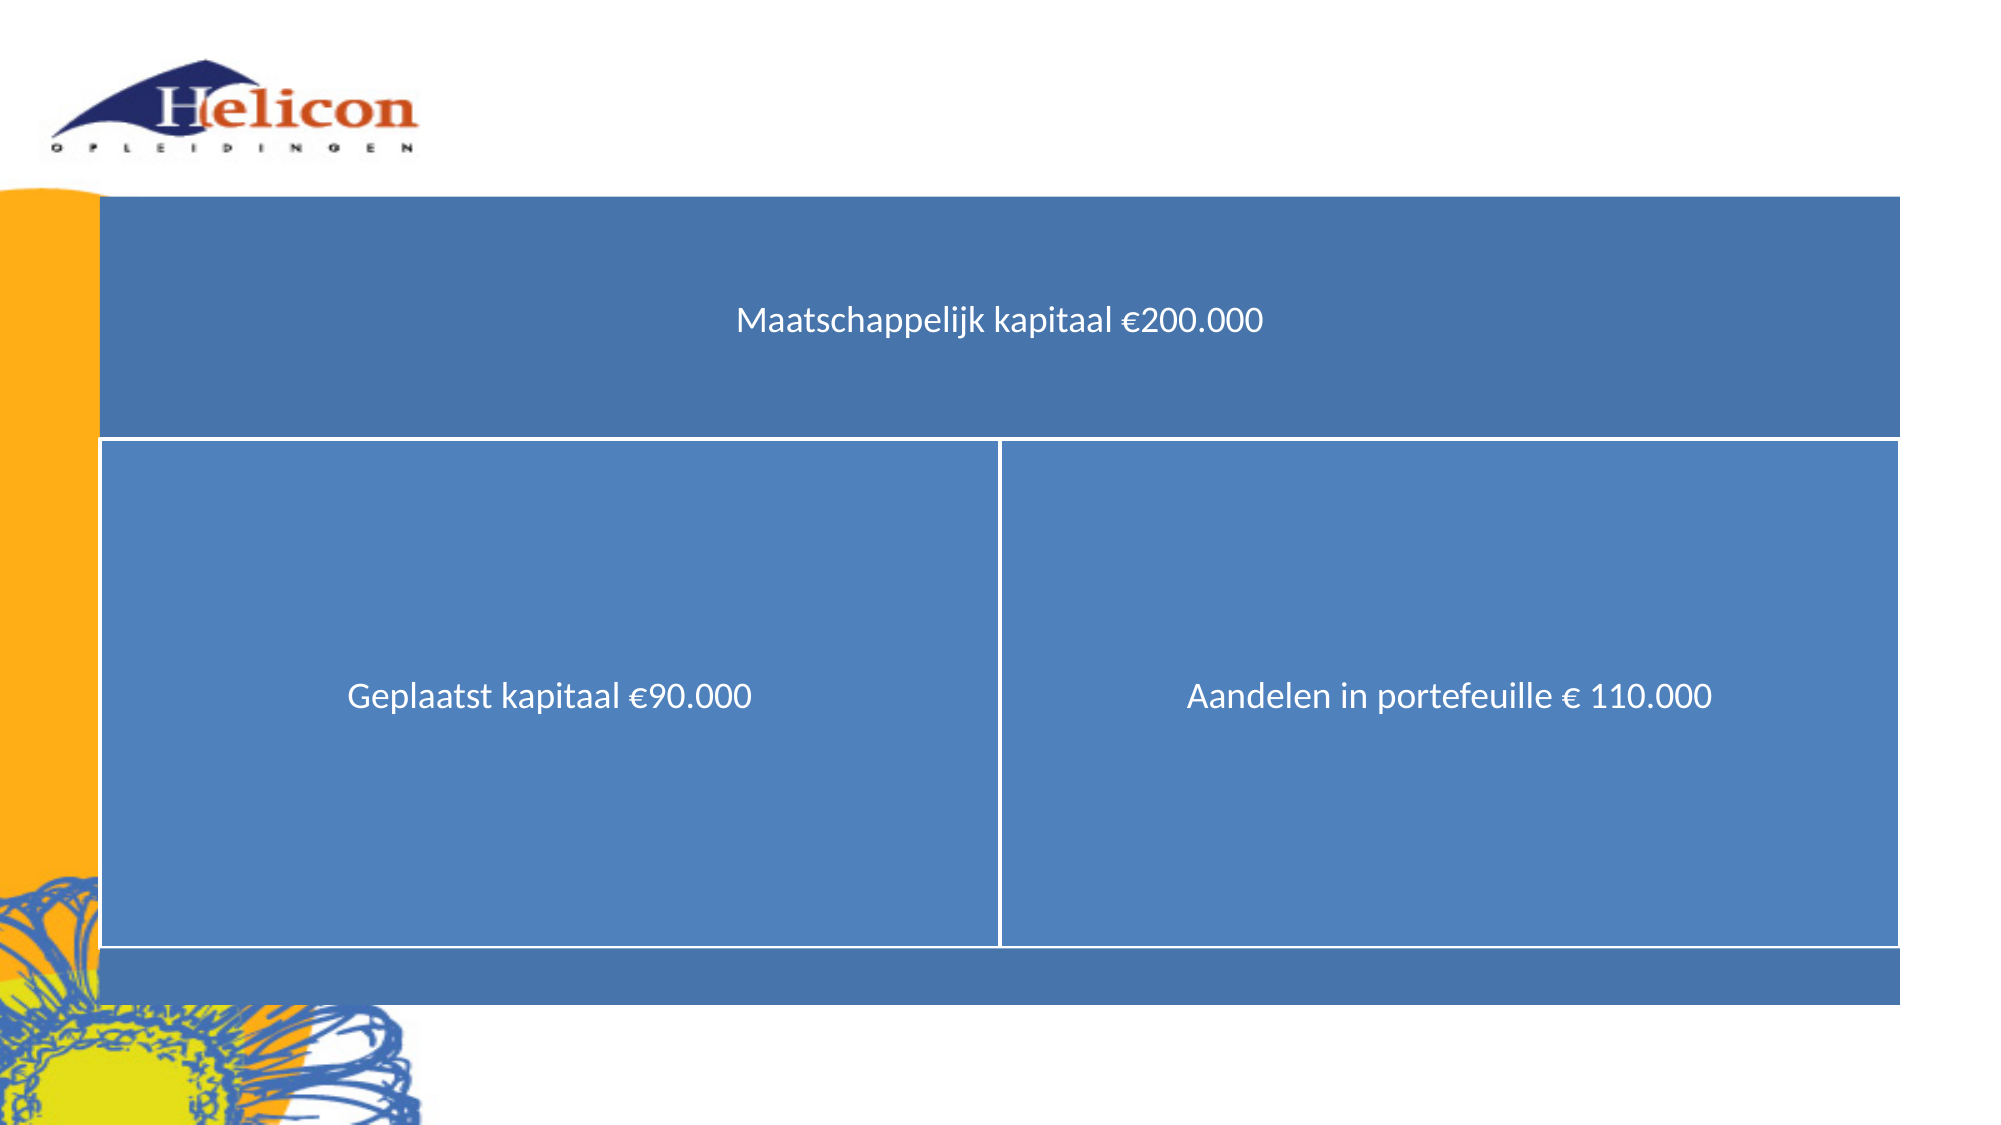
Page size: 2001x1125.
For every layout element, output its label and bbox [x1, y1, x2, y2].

picture [0, 0, 2001, 1125]
list [99, 196, 1901, 1006]
